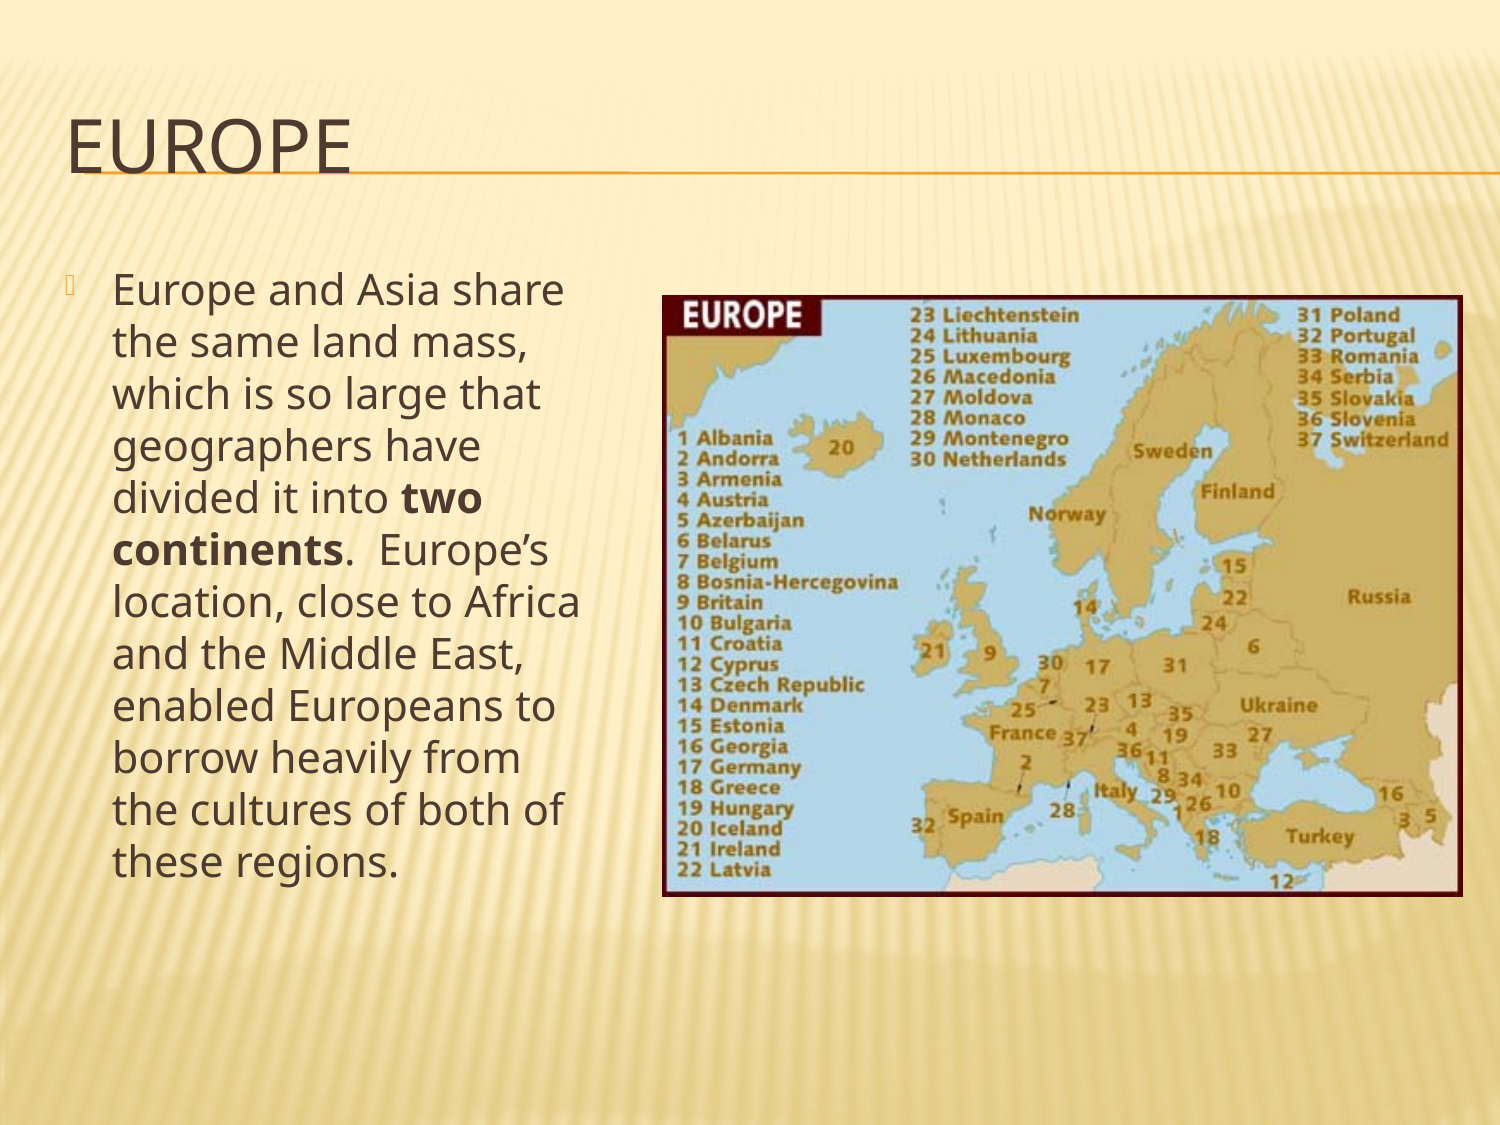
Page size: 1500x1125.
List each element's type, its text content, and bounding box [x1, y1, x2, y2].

list Europe and Asia share the same land mass, which is so large that geographers have divided it into two continents. Europe’s location, close to Africa and the Middle East, enabled Europeans to borrow heavily from the cultures of both of these regions. [50, 254, 600, 998]
title Europe [50, 75, 1475, 213]
picture [662, 295, 1463, 898]
